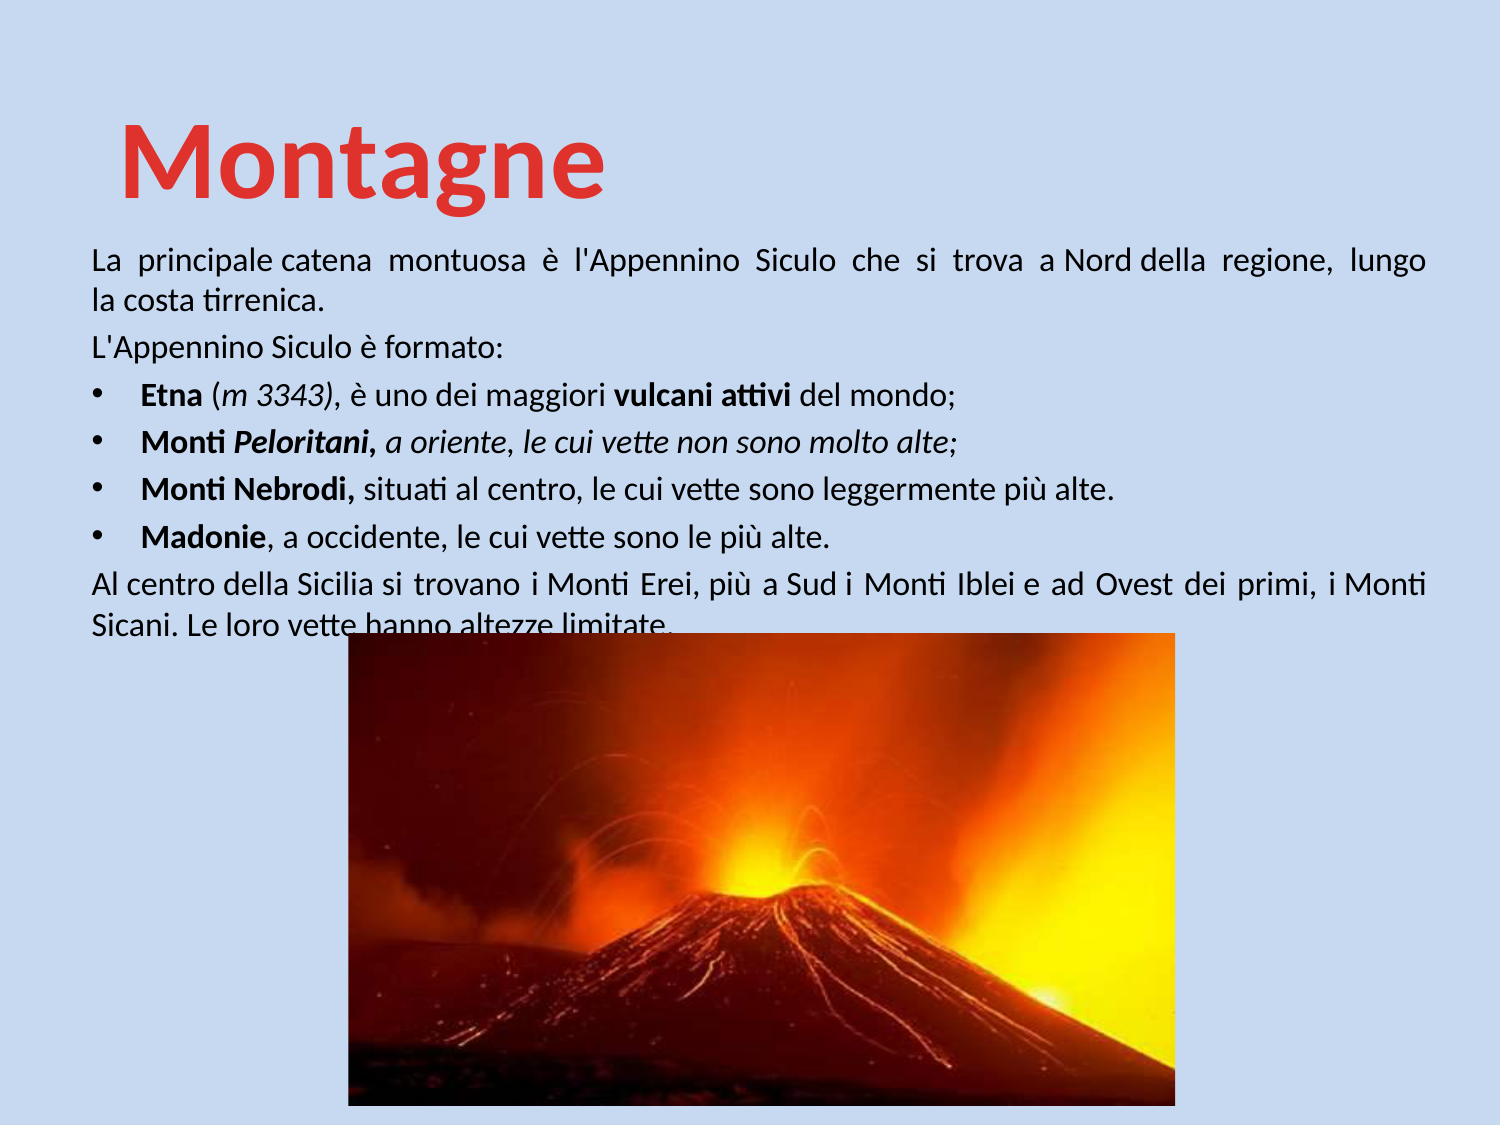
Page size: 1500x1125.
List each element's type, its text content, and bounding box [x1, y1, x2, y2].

list La principale catena montuosa è l'Appennino Siculo che si trova a Nord della regione, lungo la costa tirrenica. L'Appennino Siculo è formato: Etna (m 3343), è uno dei maggiori vulcani attivi del mondo; Monti Peloritani, a oriente, le cui vette non sono molto alte; Monti Nebrodi, situati al centro, le cui vette sono leggermente più alte. Madonie, a occidente, le cui vette sono le più alte. Al centro della Sicilia si trovano i Monti Erei, più a Sud i Monti Iblei e ad Ovest dei primi, i Monti Sicani. Le loro vette hanno altezze limitate. [76, 229, 1442, 655]
text_box Montagne [103, 78, 623, 229]
picture [348, 633, 1176, 1107]
